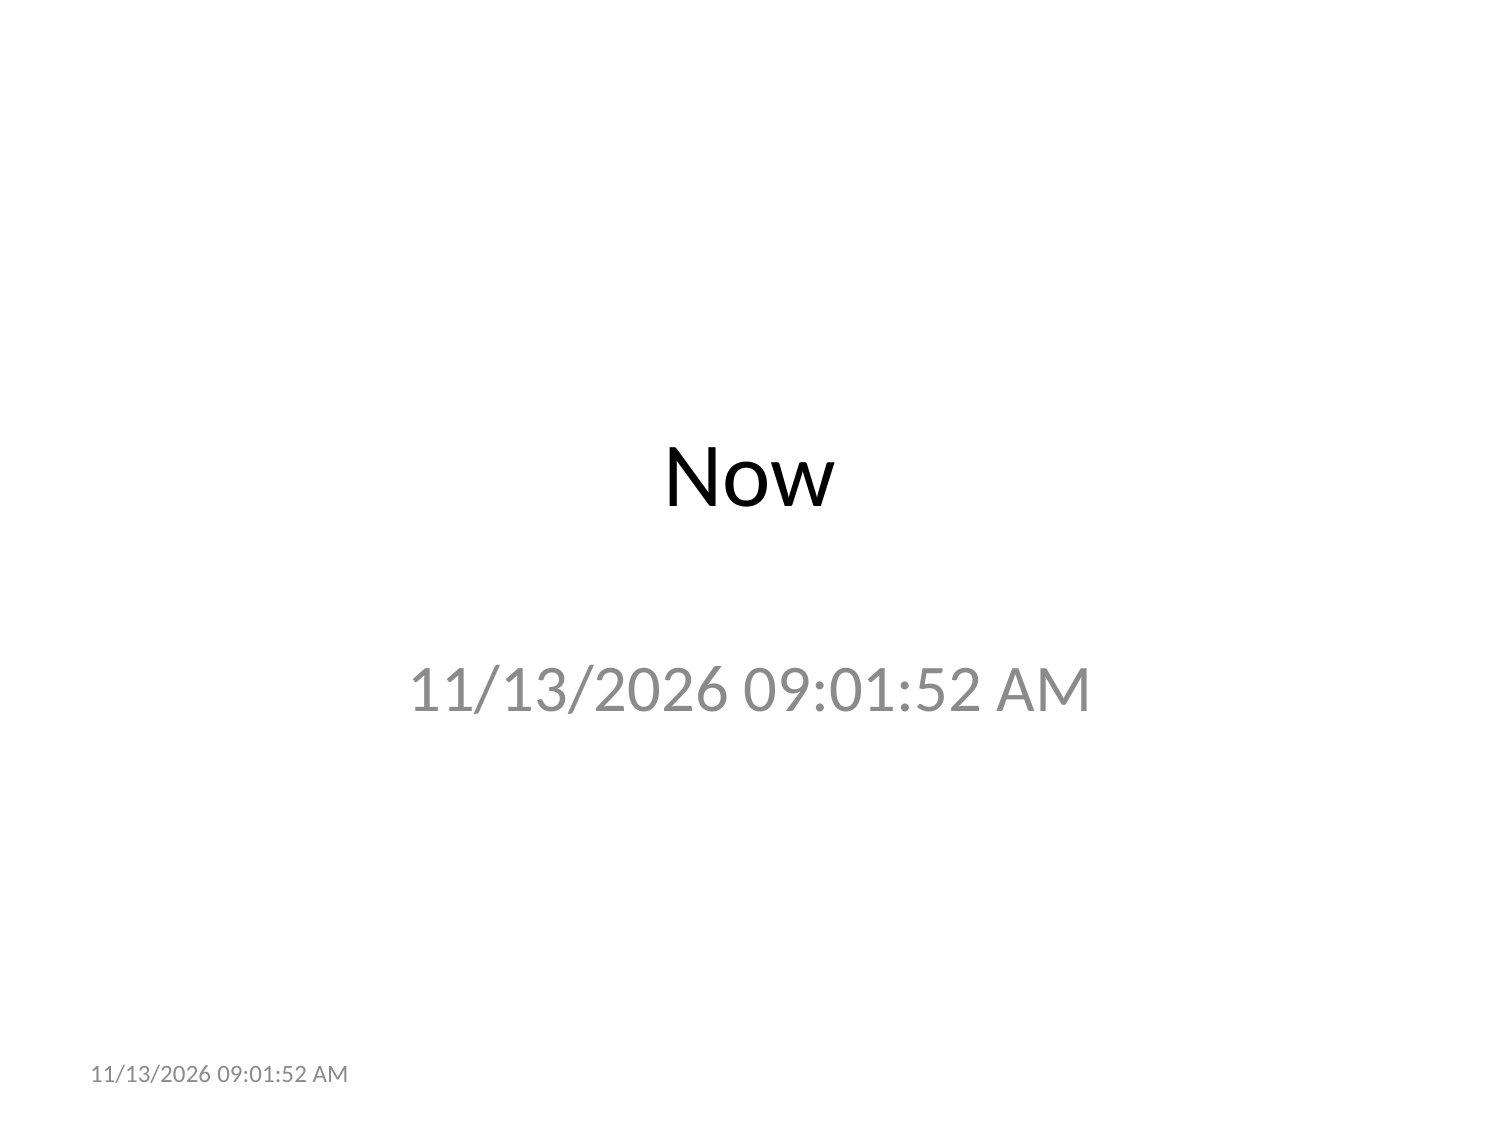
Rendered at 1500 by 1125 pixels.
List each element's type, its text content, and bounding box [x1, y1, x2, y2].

subtitle 2011-12-19 10:20:04 AM [225, 637, 1275, 925]
title Now [112, 349, 1388, 591]
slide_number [75, 1042, 425, 1103]
